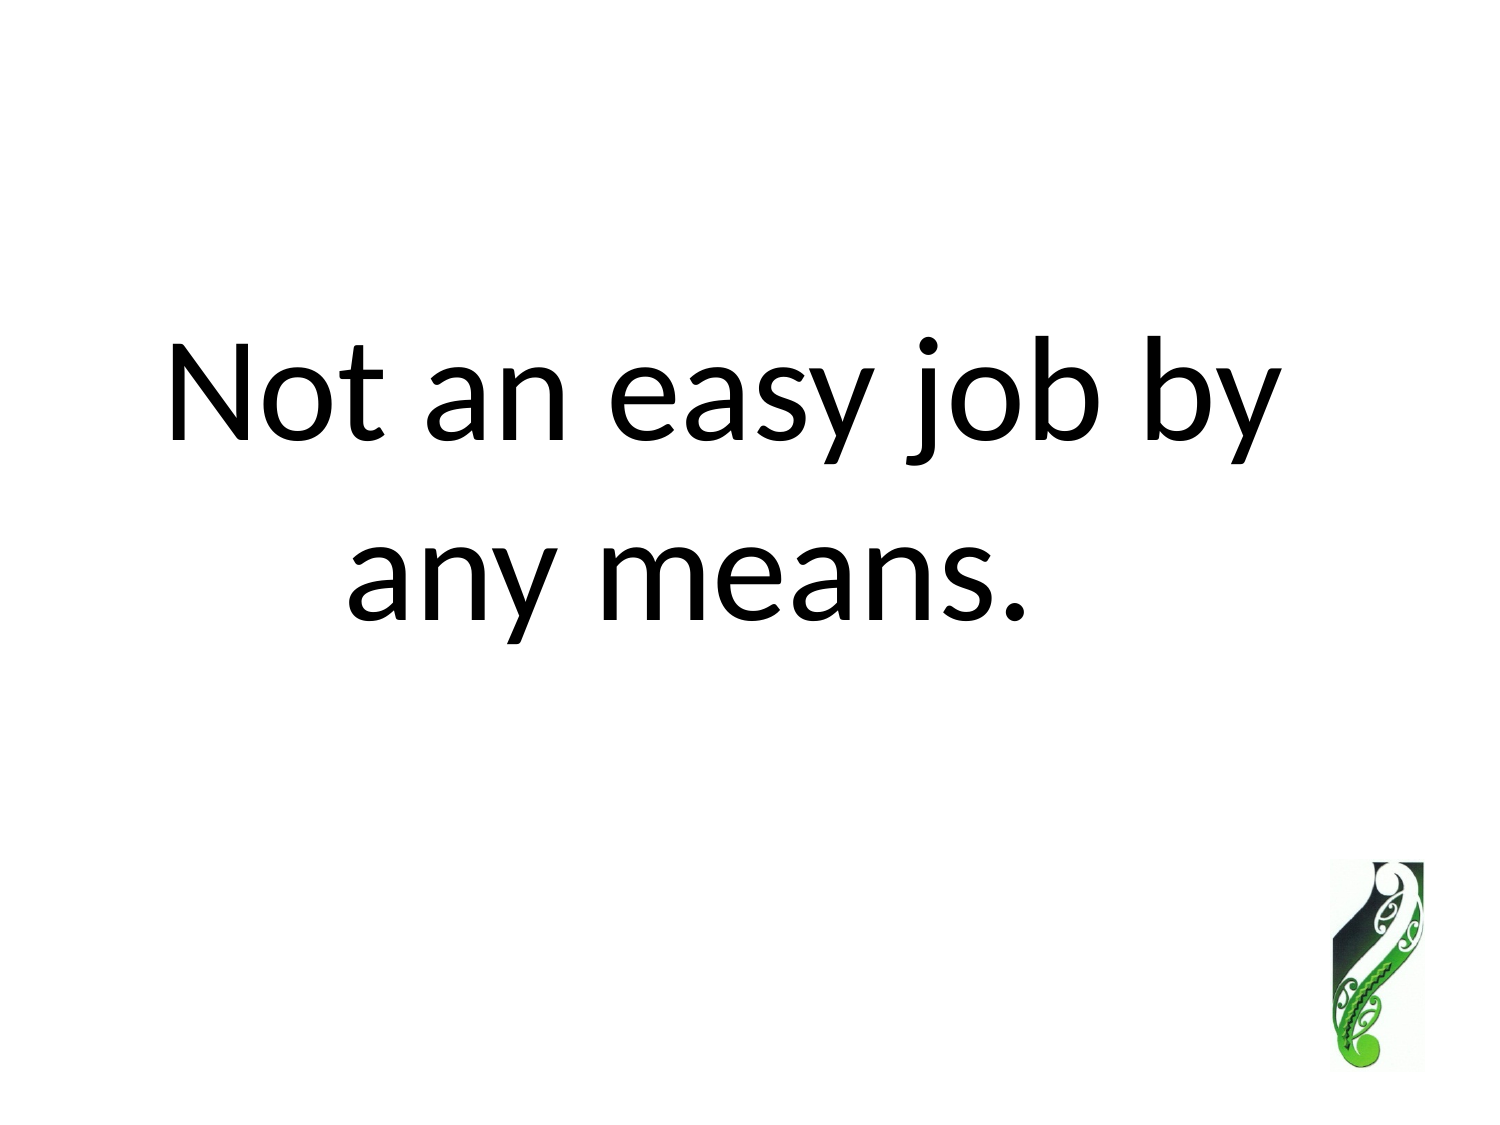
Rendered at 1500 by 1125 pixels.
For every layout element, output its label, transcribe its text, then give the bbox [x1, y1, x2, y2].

picture [1330, 859, 1426, 1073]
text_box Not an easy job by any means. [44, 283, 1403, 819]
